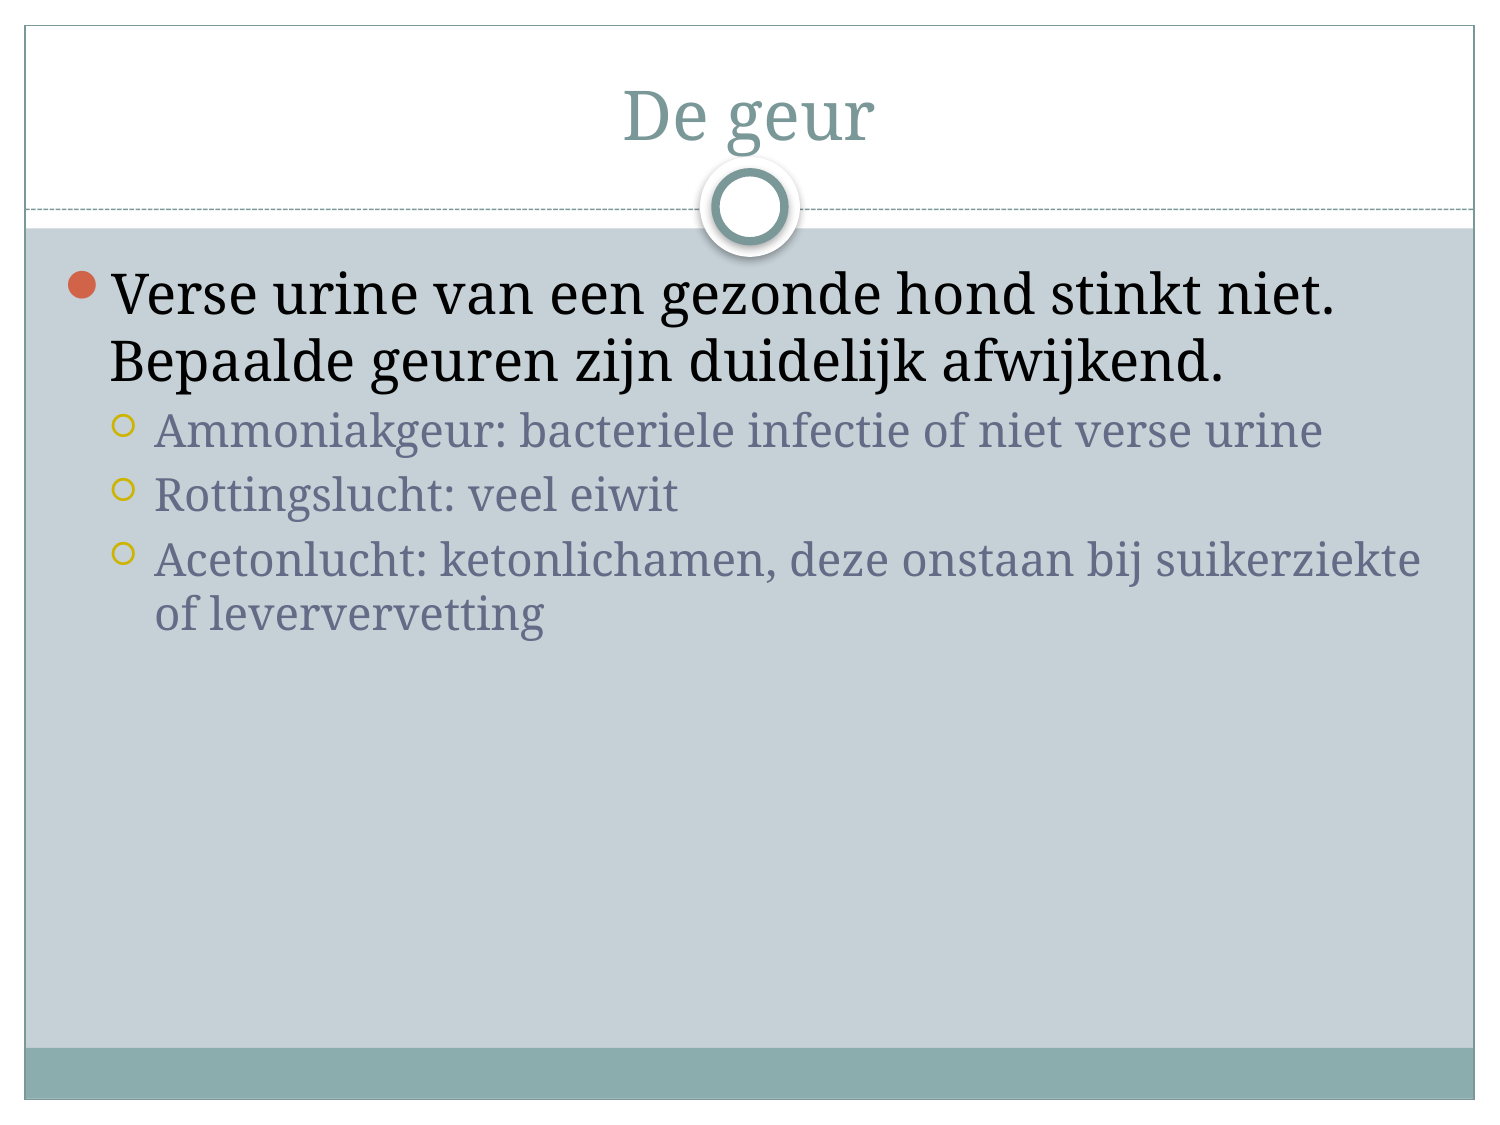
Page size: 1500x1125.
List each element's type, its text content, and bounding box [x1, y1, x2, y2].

list Verse urine van een gezonde hond stinkt niet. Bepaalde geuren zijn duidelijk afwijkend. Ammoniakgeur: bacteriele infectie of niet verse urine Rottingslucht: veel eiwit Acetonlucht: ketonlichamen, deze onstaan bij suikerziekte of leververvetting [49, 250, 1445, 1001]
title De geur [49, 37, 1450, 162]
